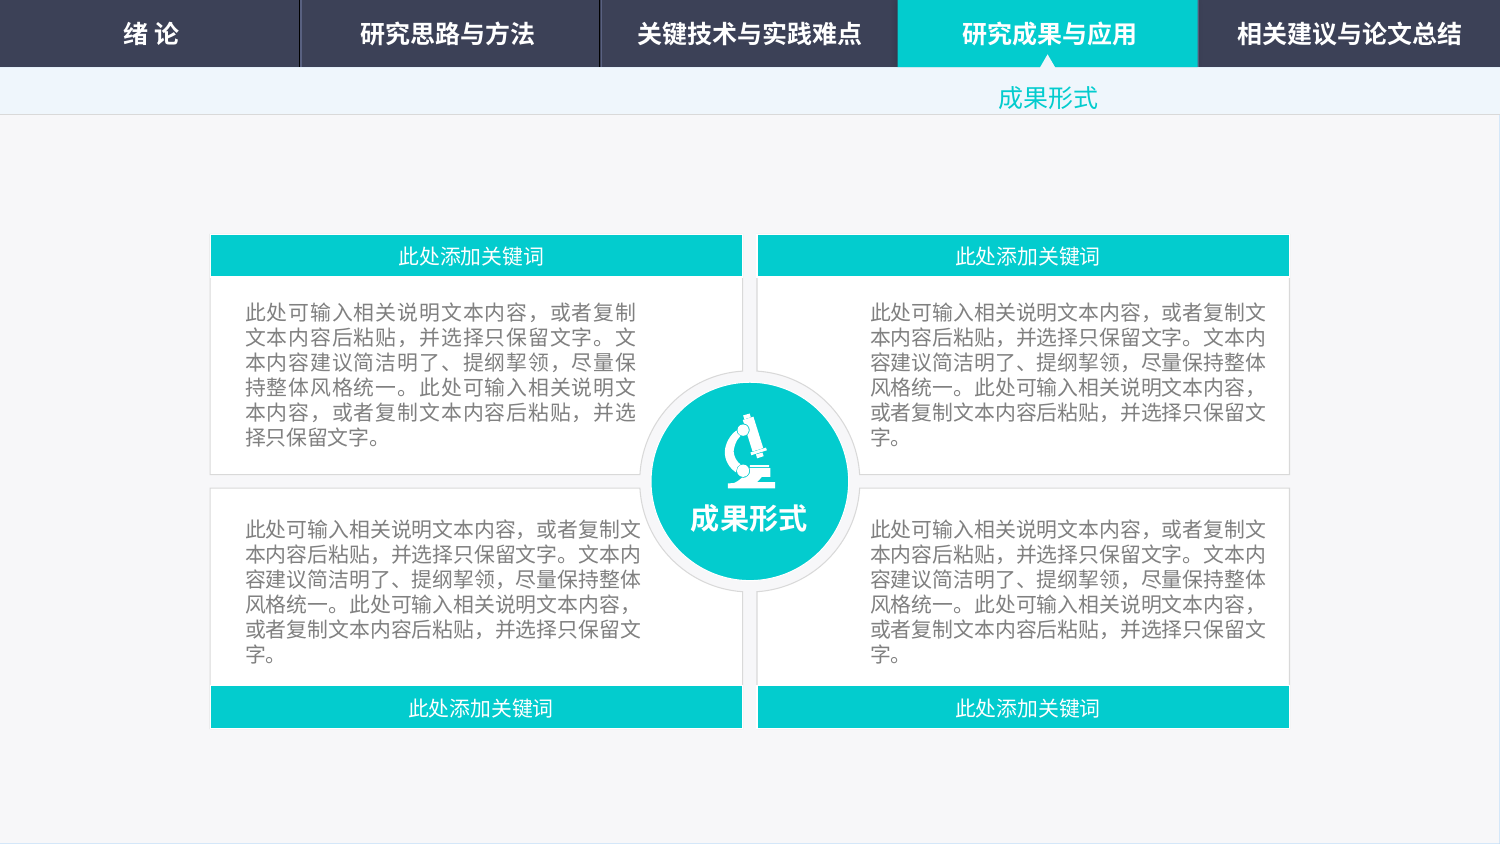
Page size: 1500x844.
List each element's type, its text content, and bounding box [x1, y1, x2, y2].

text_box [210, 278, 743, 475]
text_box [756, 278, 1290, 475]
text_box [756, 685, 1290, 729]
text_box [210, 685, 743, 729]
text_box 相关建议与论文总结 [1199, 9, 1500, 59]
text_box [724, 413, 776, 489]
text_box 关键技术与实践难点 [599, 9, 899, 59]
text_box 此处可输入相关说明文本内容，或者复制文本内容后粘贴，并选择只保留文字。文本内容建议简洁明了、提纲挈领，尽量保持整体风格统一。此处可输入相关说明文本内容，或者复制文本内容后粘贴，并选择只保留文字。 [230, 292, 651, 457]
text_box [210, 234, 743, 278]
text_box 此处添加关键词 [398, 243, 544, 269]
text_box 此处可输入相关说明文本内容，或者复制文本内容后粘贴，并选择只保留文字。文本内容建议简洁明了、提纲挈领，尽量保持整体风格统一。此处可输入相关说明文本内容，或者复制文本内容后粘贴，并选择只保留文字。 [230, 509, 656, 675]
text_box 成果形式 [983, 59, 1114, 120]
text_box 绪 论 [0, 9, 297, 59]
text_box 此处添加关键词 [955, 243, 1101, 269]
text_box 研究成果与应用 [899, 9, 1199, 59]
text_box 此处添加关键词 [408, 695, 554, 721]
text_box 此处添加关键词 [955, 695, 1101, 721]
text_box [210, 488, 743, 685]
text_box [756, 488, 1290, 685]
text_box [756, 234, 1290, 278]
text_box 此处可输入相关说明文本内容，或者复制文本内容后粘贴，并选择只保留文字。文本内容建议简洁明了、提纲挈领，尽量保持整体风格统一。此处可输入相关说明文本内容，或者复制文本内容后粘贴，并选择只保留文字。 [855, 509, 1281, 675]
text_box 成果形式 [675, 492, 823, 543]
text_box [651, 382, 849, 581]
text_box 此处可输入相关说明文本内容，或者复制文本内容后粘贴，并选择只保留文字。文本内容建议简洁明了、提纲挈领，尽量保持整体风格统一。此处可输入相关说明文本内容，或者复制文本内容后粘贴，并选择只保留文字。 [855, 292, 1281, 457]
text_box 研究思路与方法 [297, 9, 599, 59]
